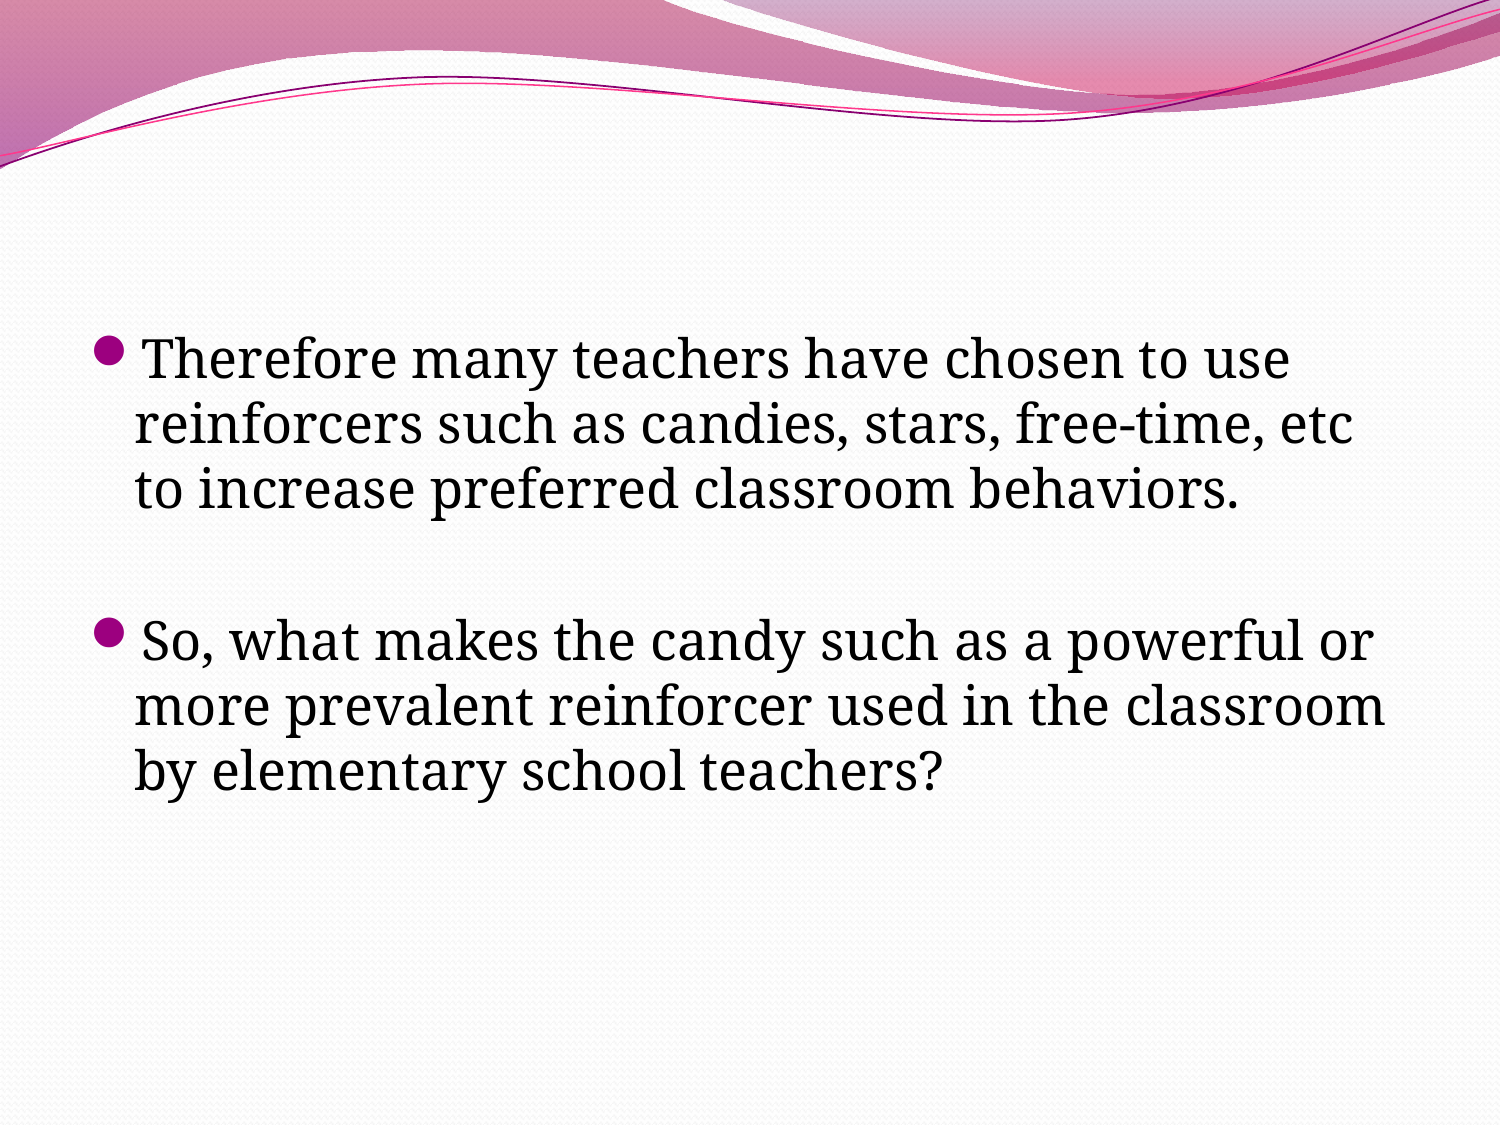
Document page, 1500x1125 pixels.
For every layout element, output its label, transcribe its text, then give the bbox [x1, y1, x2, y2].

list Therefore many teachers have chosen to use reinforcers such as candies, stars, free-time, etc to increase preferred classroom behaviors. So, what makes the candy such as a powerful or more prevalent reinforcer used in the classroom by elementary school teachers? [75, 317, 1425, 1038]
